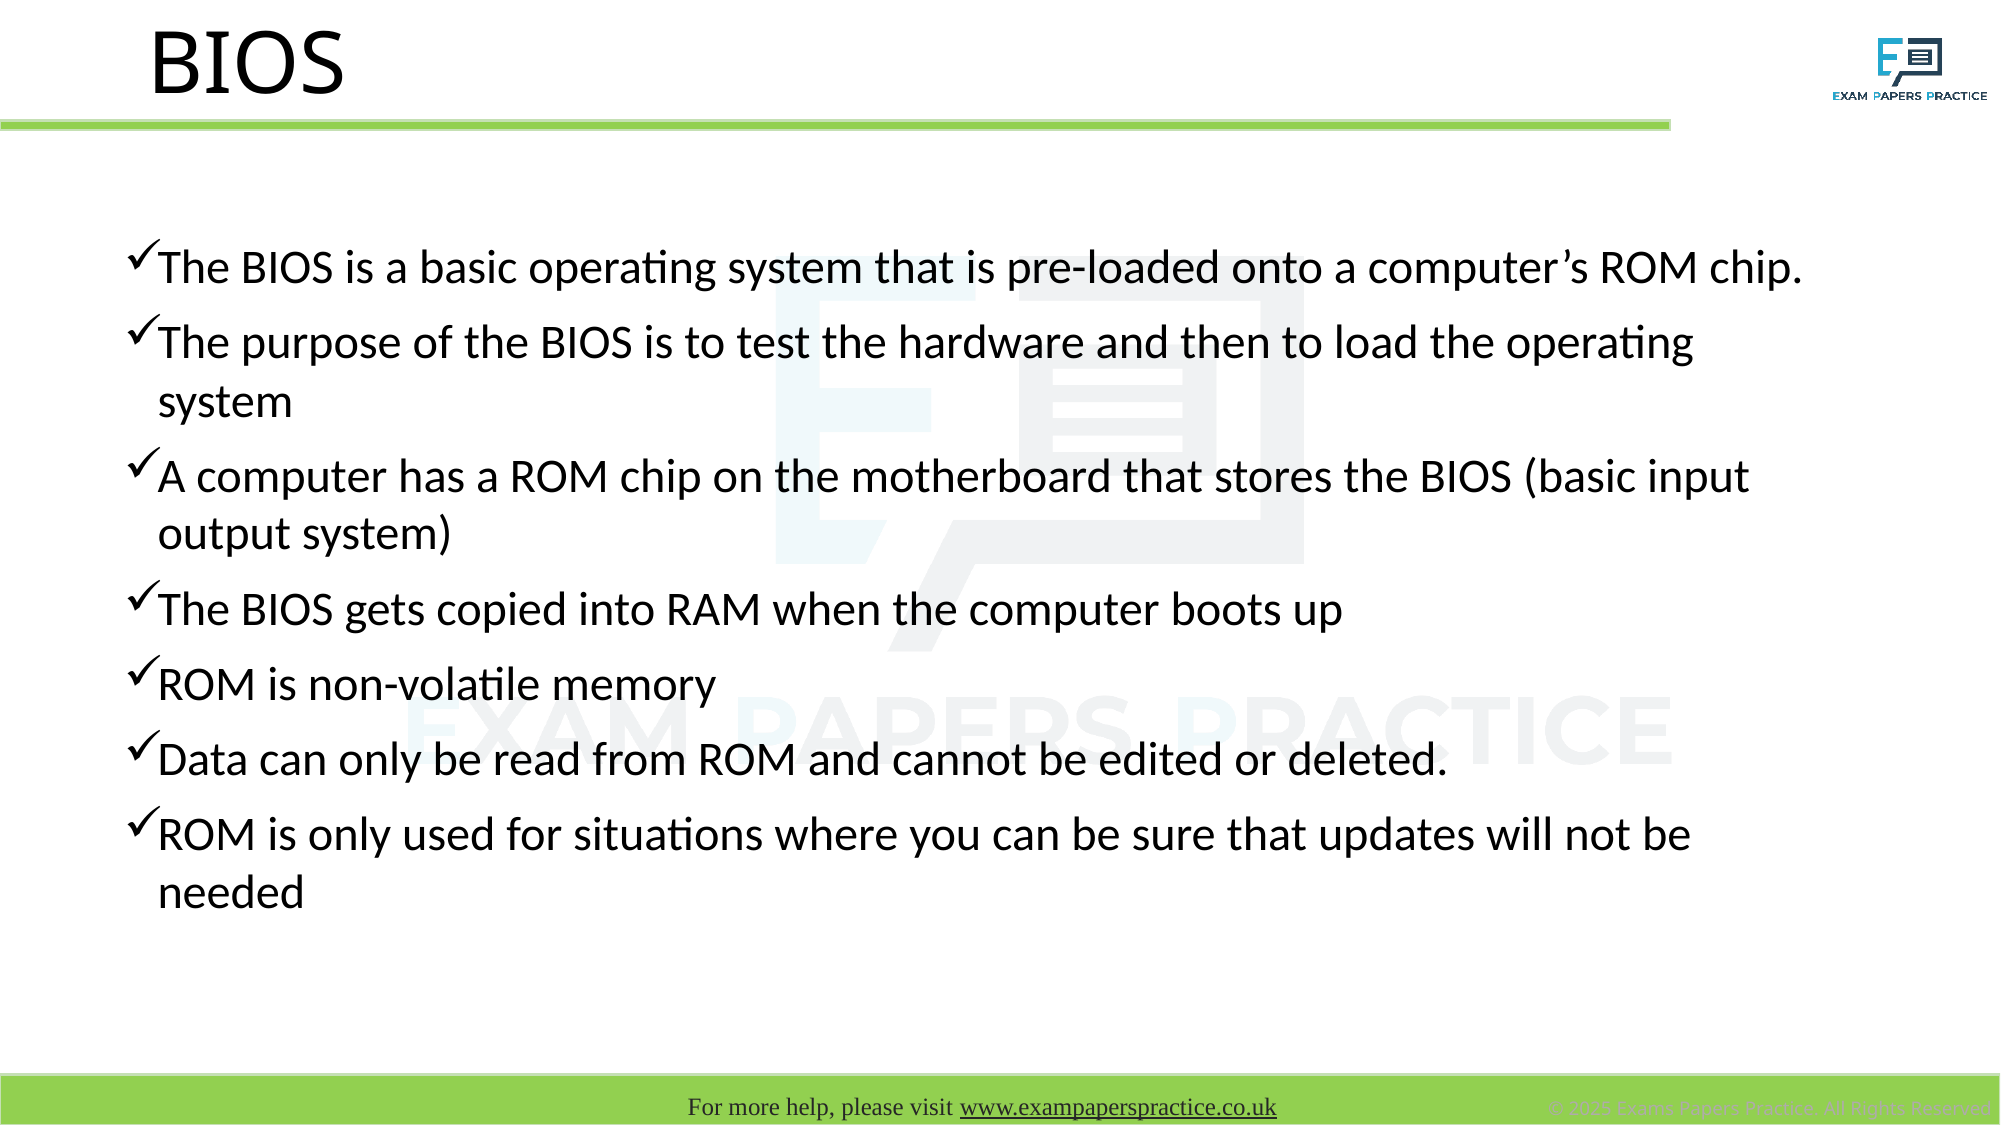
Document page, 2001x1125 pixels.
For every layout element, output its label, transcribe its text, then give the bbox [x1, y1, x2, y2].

title BIOS [132, 11, 1858, 121]
list The BIOS is a basic operating system that is pre-loaded onto a computer’s ROM chip. The purpose of the BIOS is to test the hardware and then to load the operating system A computer has a ROM chip on the motherboard that stores the BIOS (basic input output system) The BIOS gets copied into RAM when the computer boots up ROM is non-volatile memory Data can only be read from ROM and cannot be edited or deleted. ROM is only used for situations where you can be sure that updates will not be needed [108, 228, 1834, 942]
